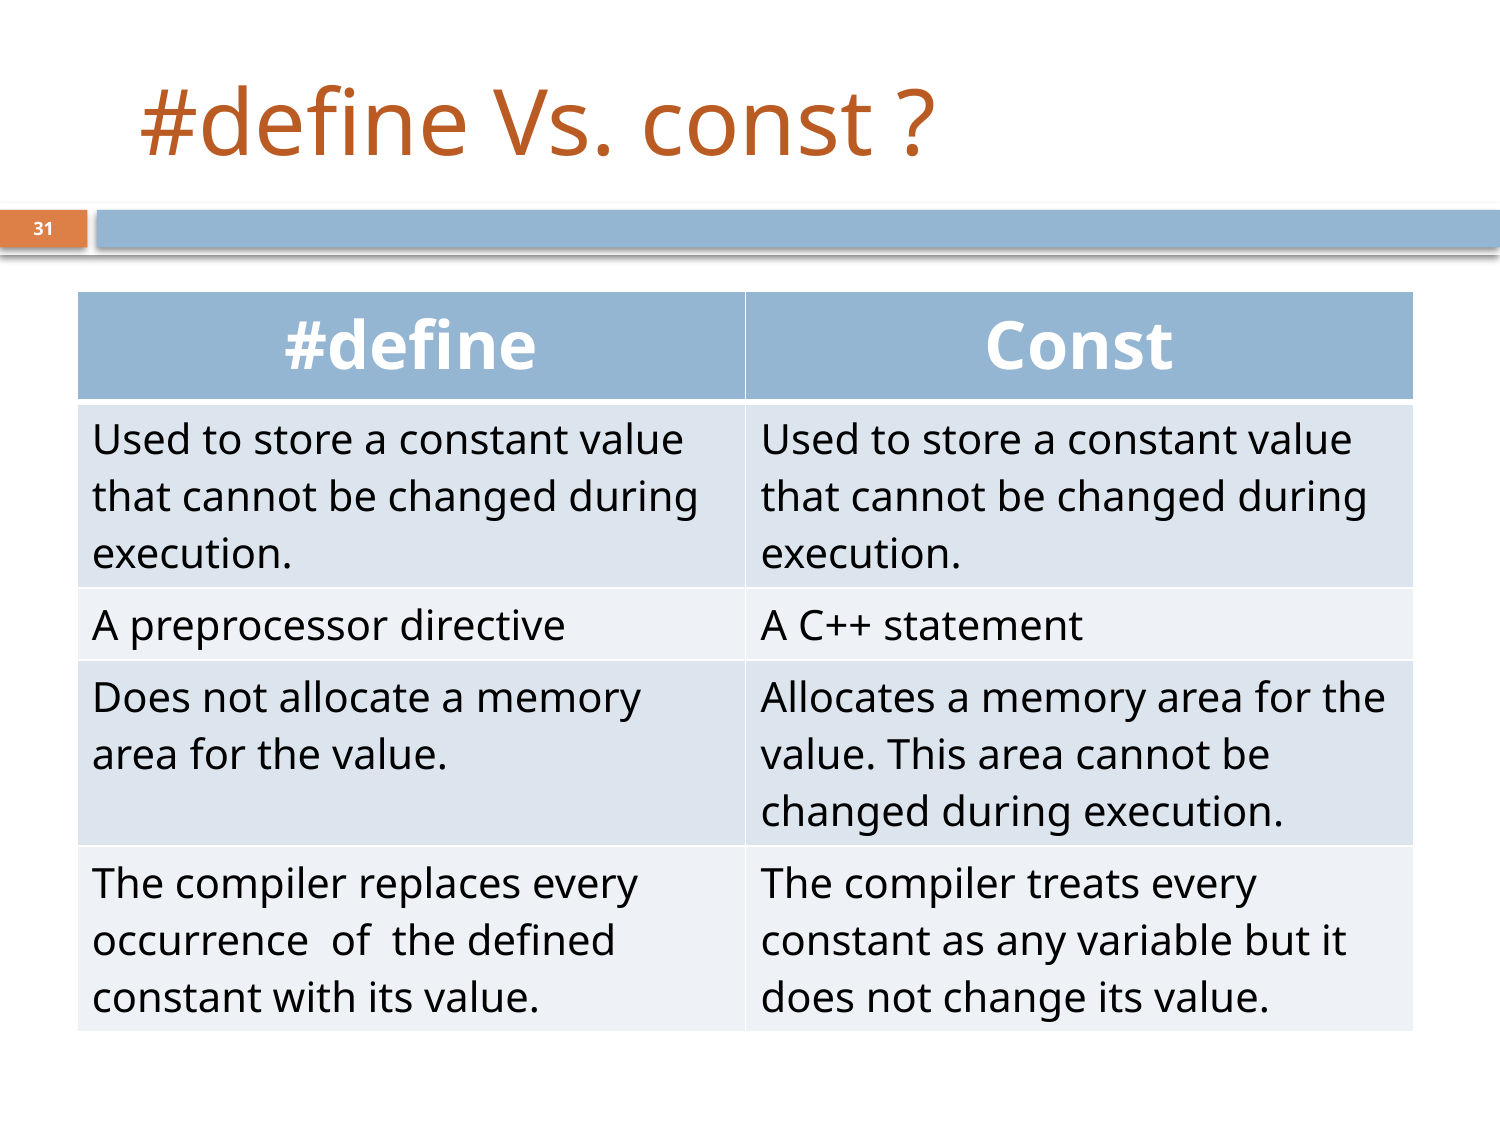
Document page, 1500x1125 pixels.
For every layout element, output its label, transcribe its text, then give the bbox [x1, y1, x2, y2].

table_cell The compiler treats every constant as any variable but it does not change its value. [746, 847, 1413, 1031]
table_cell Does not allocate a memory area for the value. [78, 661, 745, 845]
table_header #define [78, 292, 745, 399]
table_cell Used to store a constant value that cannot be changed during execution. [78, 405, 745, 587]
table_cell The compiler replaces every occurrence of the defined constant with its value. [78, 847, 745, 1031]
table_cell Used to store a constant value that cannot be changed during execution. [746, 405, 1413, 587]
title #define Vs. const ? [100, 37, 1439, 201]
slide_number 31 [0, 208, 88, 249]
table_header Const [746, 292, 1413, 399]
table_cell Allocates a memory area for the value. This area cannot be changed during execution. [746, 661, 1413, 845]
table_cell A preprocessor directive [78, 589, 745, 659]
table_cell A C++ statement [746, 589, 1413, 659]
